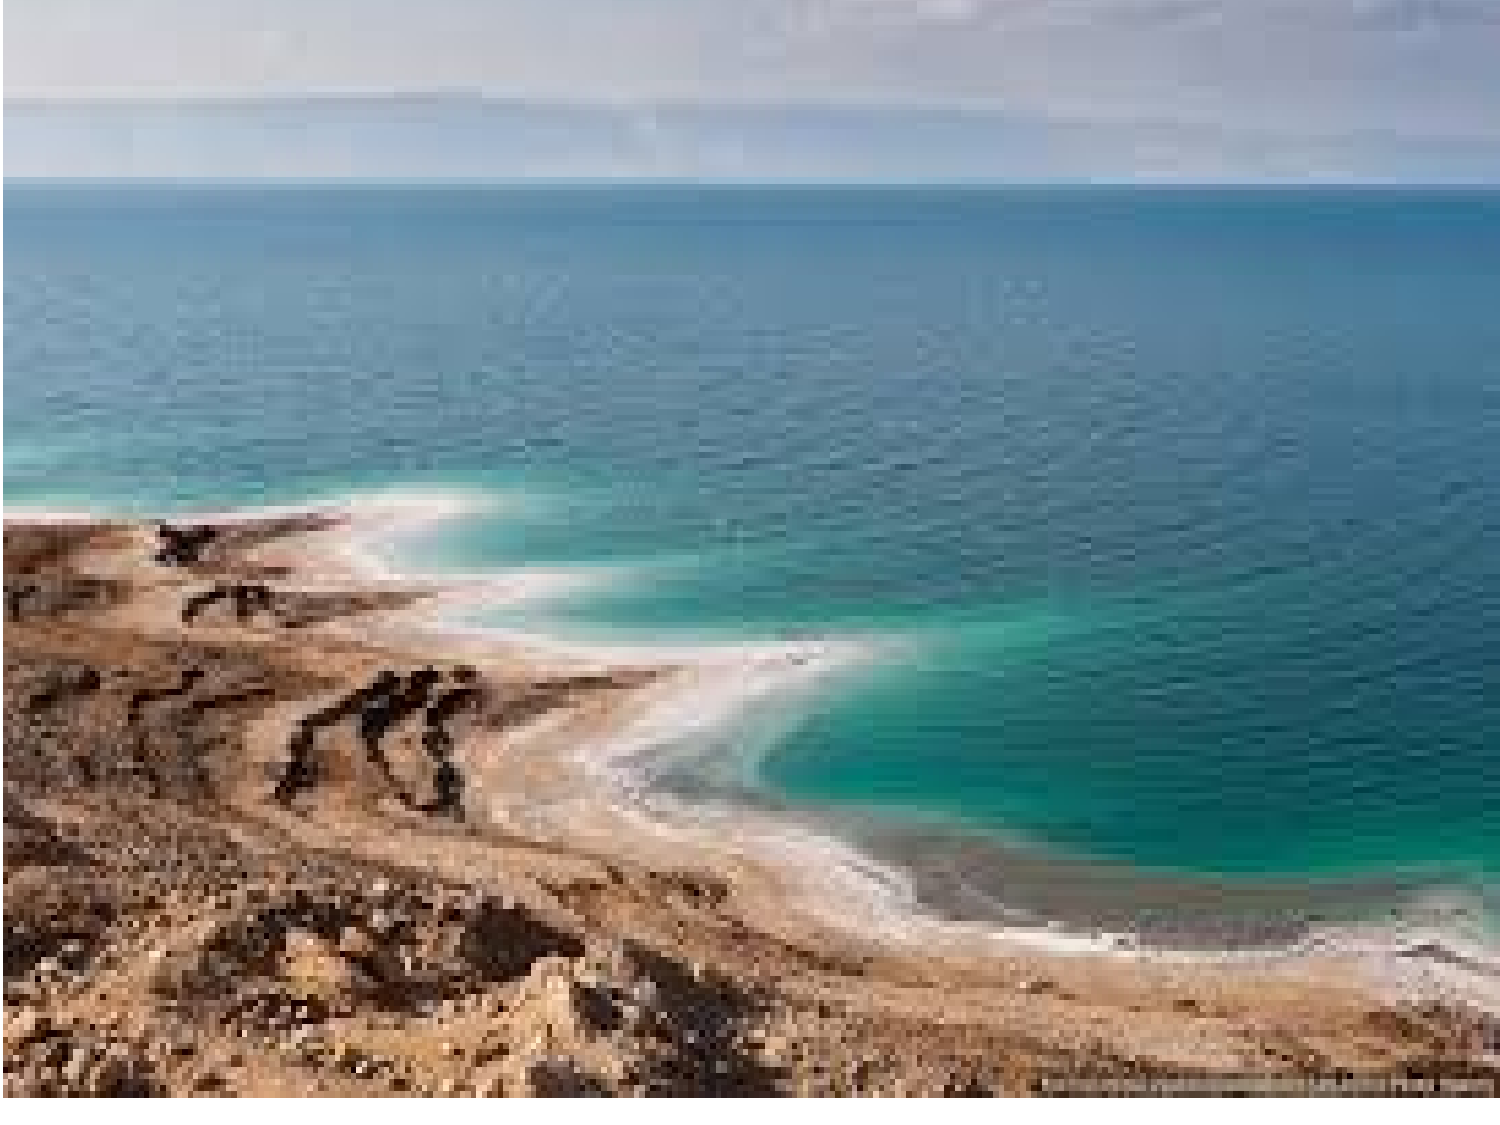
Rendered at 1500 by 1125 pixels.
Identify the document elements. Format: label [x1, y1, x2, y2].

list [3, 0, 1500, 1098]
